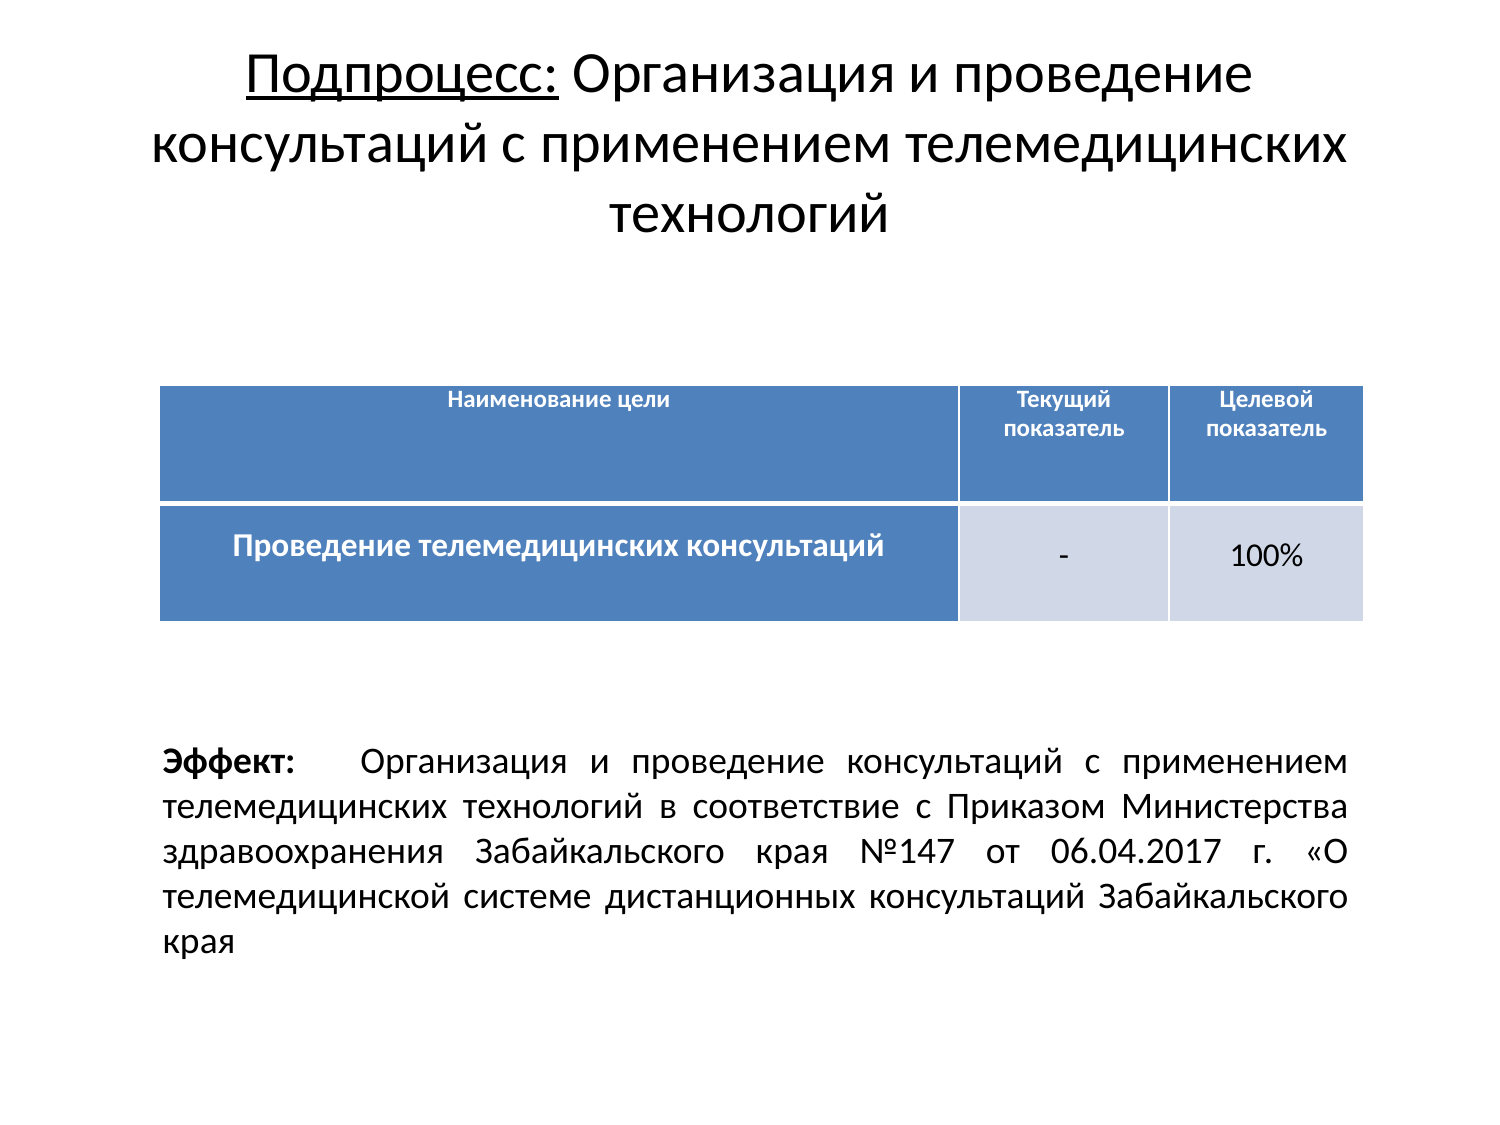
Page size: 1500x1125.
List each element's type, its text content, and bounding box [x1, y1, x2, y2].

table_cell - [960, 506, 1168, 621]
list [75, 262, 1425, 1005]
table_header Текущий показатель [960, 386, 1168, 501]
text_box Эффект: Организация и проведение консультаций с применением телемедицинских технологий в соответствие с Приказом Министерства здравоохранения Забайкальского края №147 от 06.04.2017 г. «О телемедицинской системе дистанционных консультаций Забайкальского края [147, 728, 1365, 968]
table_header Наименование цели [160, 386, 958, 501]
table_header Целевой показатель [1170, 386, 1363, 501]
table_cell 100% [1170, 506, 1363, 621]
table_cell Проведение телемедицинских консультаций [160, 506, 958, 621]
title Подпроцесс: Организация и проведение консультаций с применением телемедицинских технологий [75, 45, 1425, 233]
